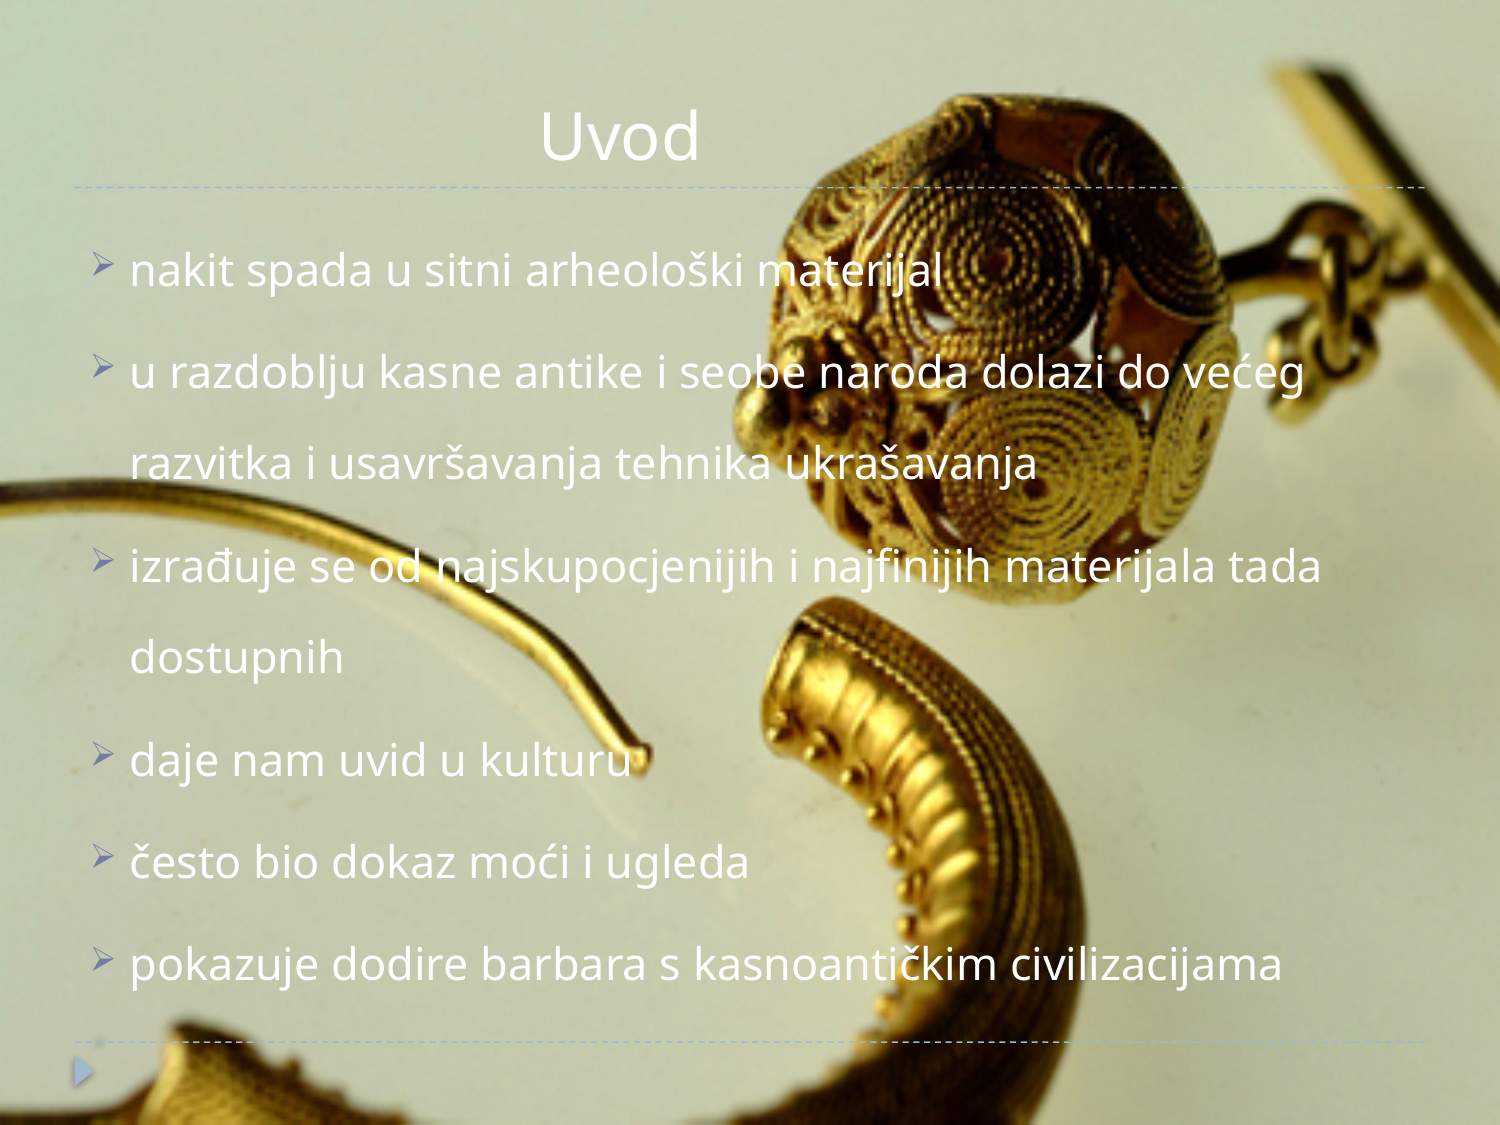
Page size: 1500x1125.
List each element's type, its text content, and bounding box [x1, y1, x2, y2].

title Uvod [75, 70, 1425, 188]
list nakit spada u sitni arheološki materijal u razdoblju kasne antike i seobe naroda dolazi do većeg razvitka i usavršavanja tehnika ukrašavanja izrađuje se od najskupocjenijih i najfinijih materijala tada dostupnih daje nam uvid u kulturu često bio dokaz moći i ugleda pokazuje dodire barbara s kasnoantičkim civilizacijama [75, 200, 1425, 1010]
picture [0, 0, 1500, 1125]
